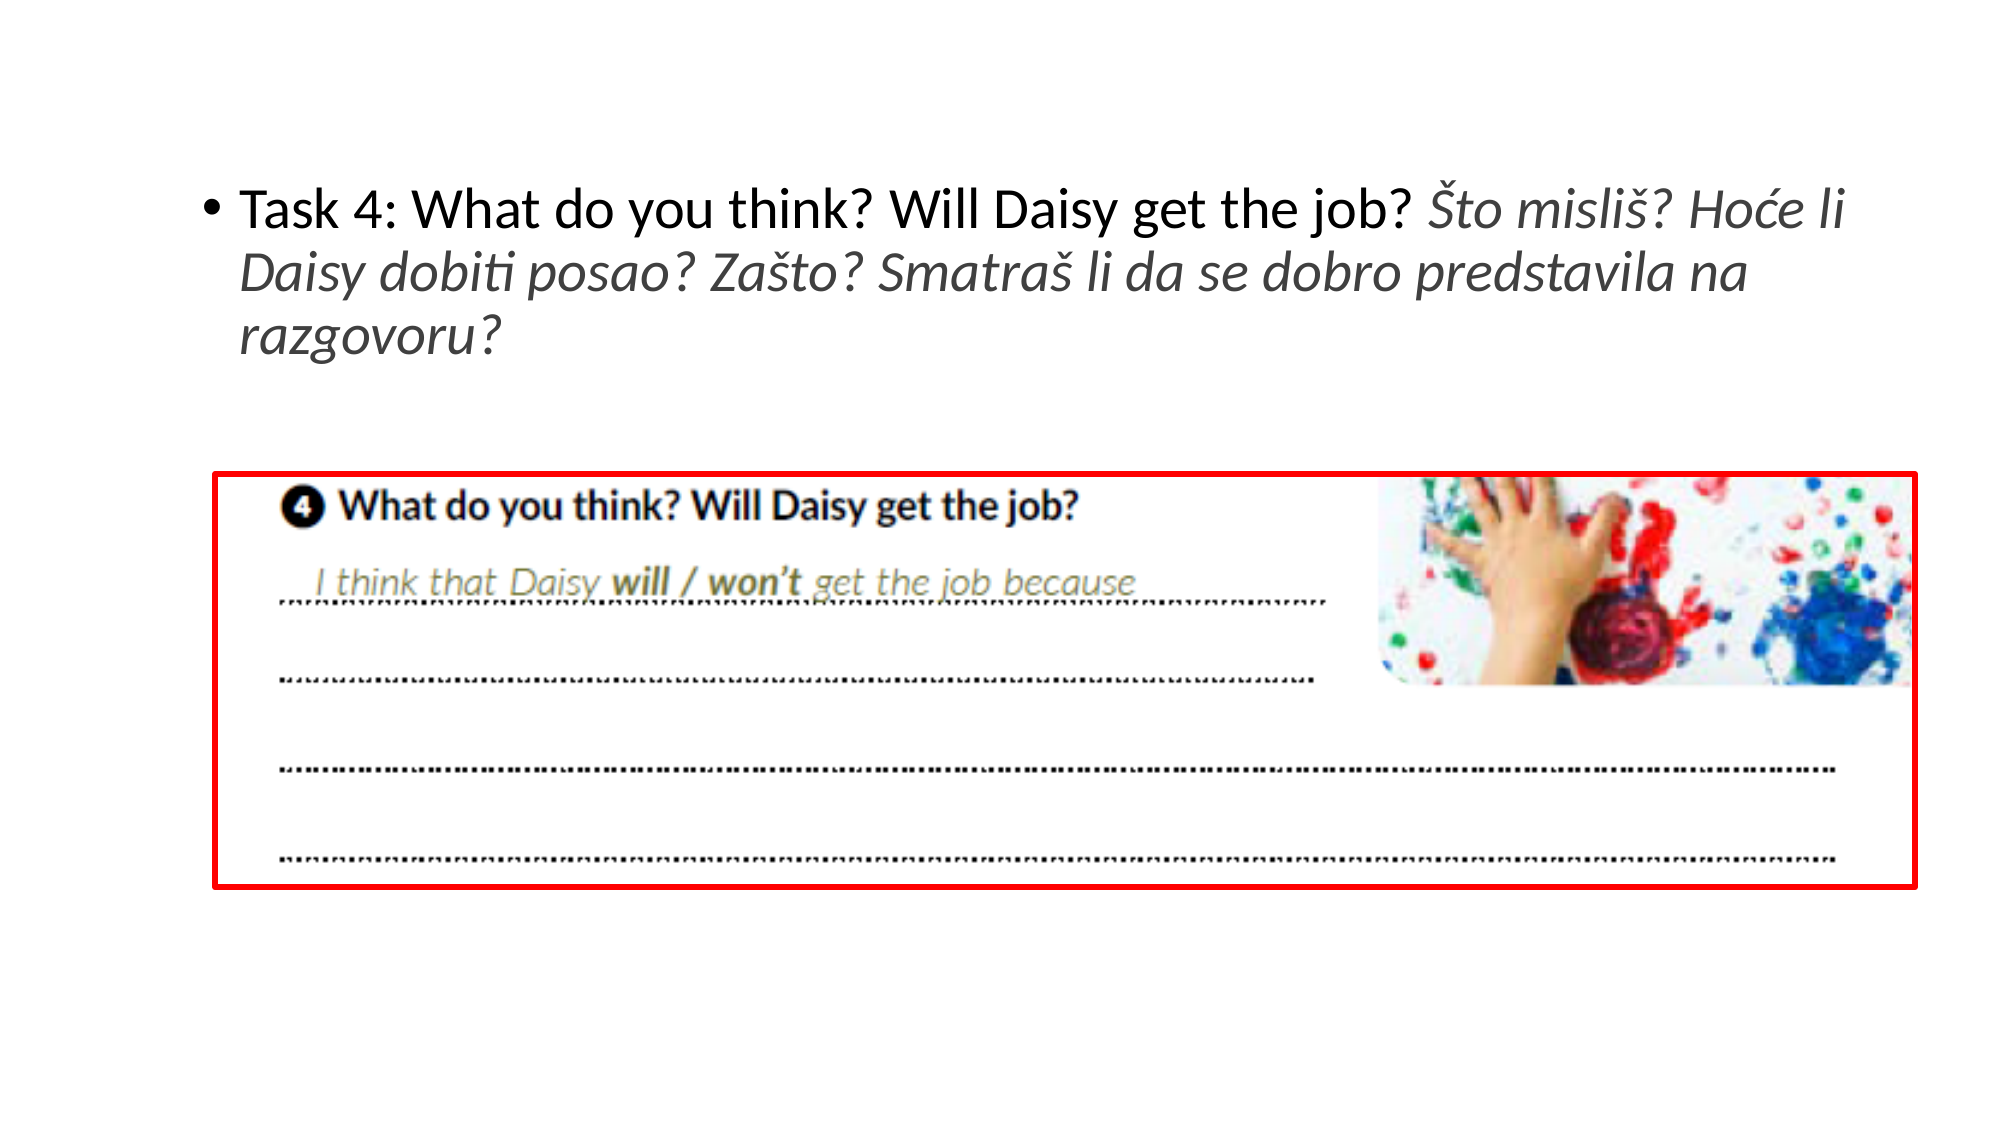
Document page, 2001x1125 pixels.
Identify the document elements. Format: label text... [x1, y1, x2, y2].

picture [218, 477, 1912, 885]
list Task 4: What do you think? Will Daisy get the job? Što misliš? Hoće li Daisy dobiti posao? Zašto? Smatraš li da se dobro predstavila na razgovoru? [186, 170, 1912, 885]
